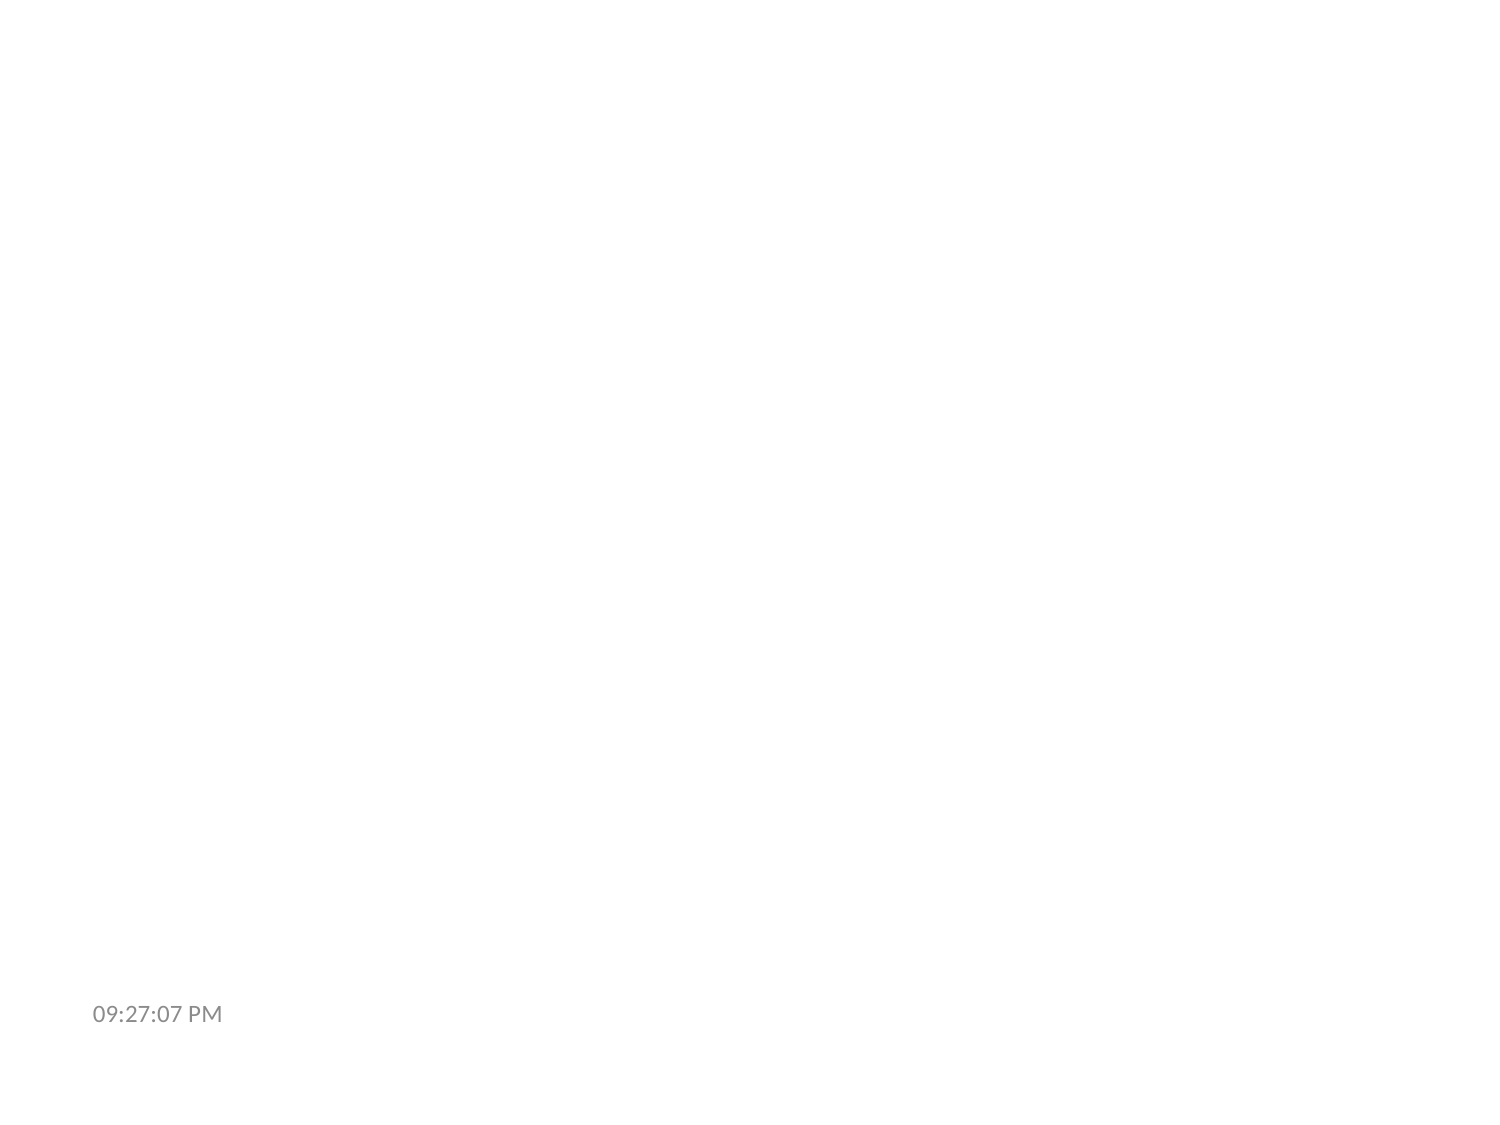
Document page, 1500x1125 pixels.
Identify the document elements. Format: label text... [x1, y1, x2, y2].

text_box 3:35:09 PM [77, 982, 428, 1043]
